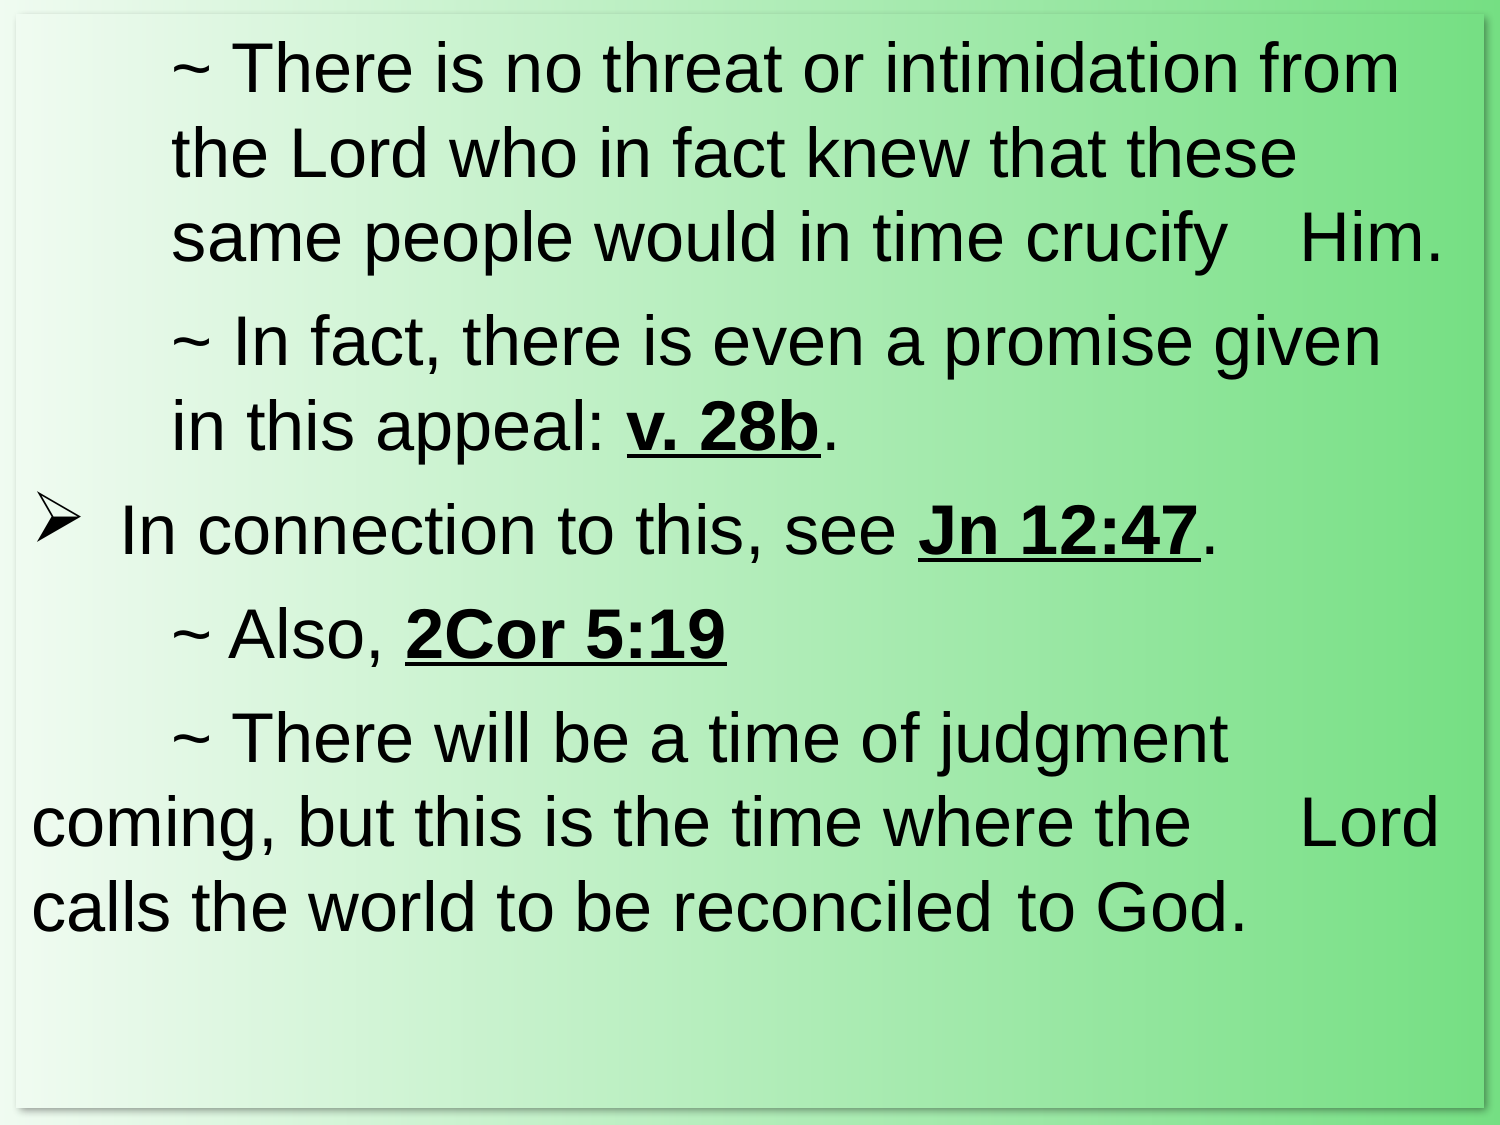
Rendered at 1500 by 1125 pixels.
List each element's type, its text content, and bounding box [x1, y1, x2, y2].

subtitle ~ There is no threat or intimidation from the Lord who in fact knew that these same people would in time crucify Him. ~ In fact, there is even a promise given in this appeal: v. 28b. In connection to this, see Jn 12:47. ~ Also, 2Cor 5:19 ~ There will be a time of judgment coming, but this is the time where the Lord calls the world to be reconciled to God. [16, 14, 1484, 1108]
